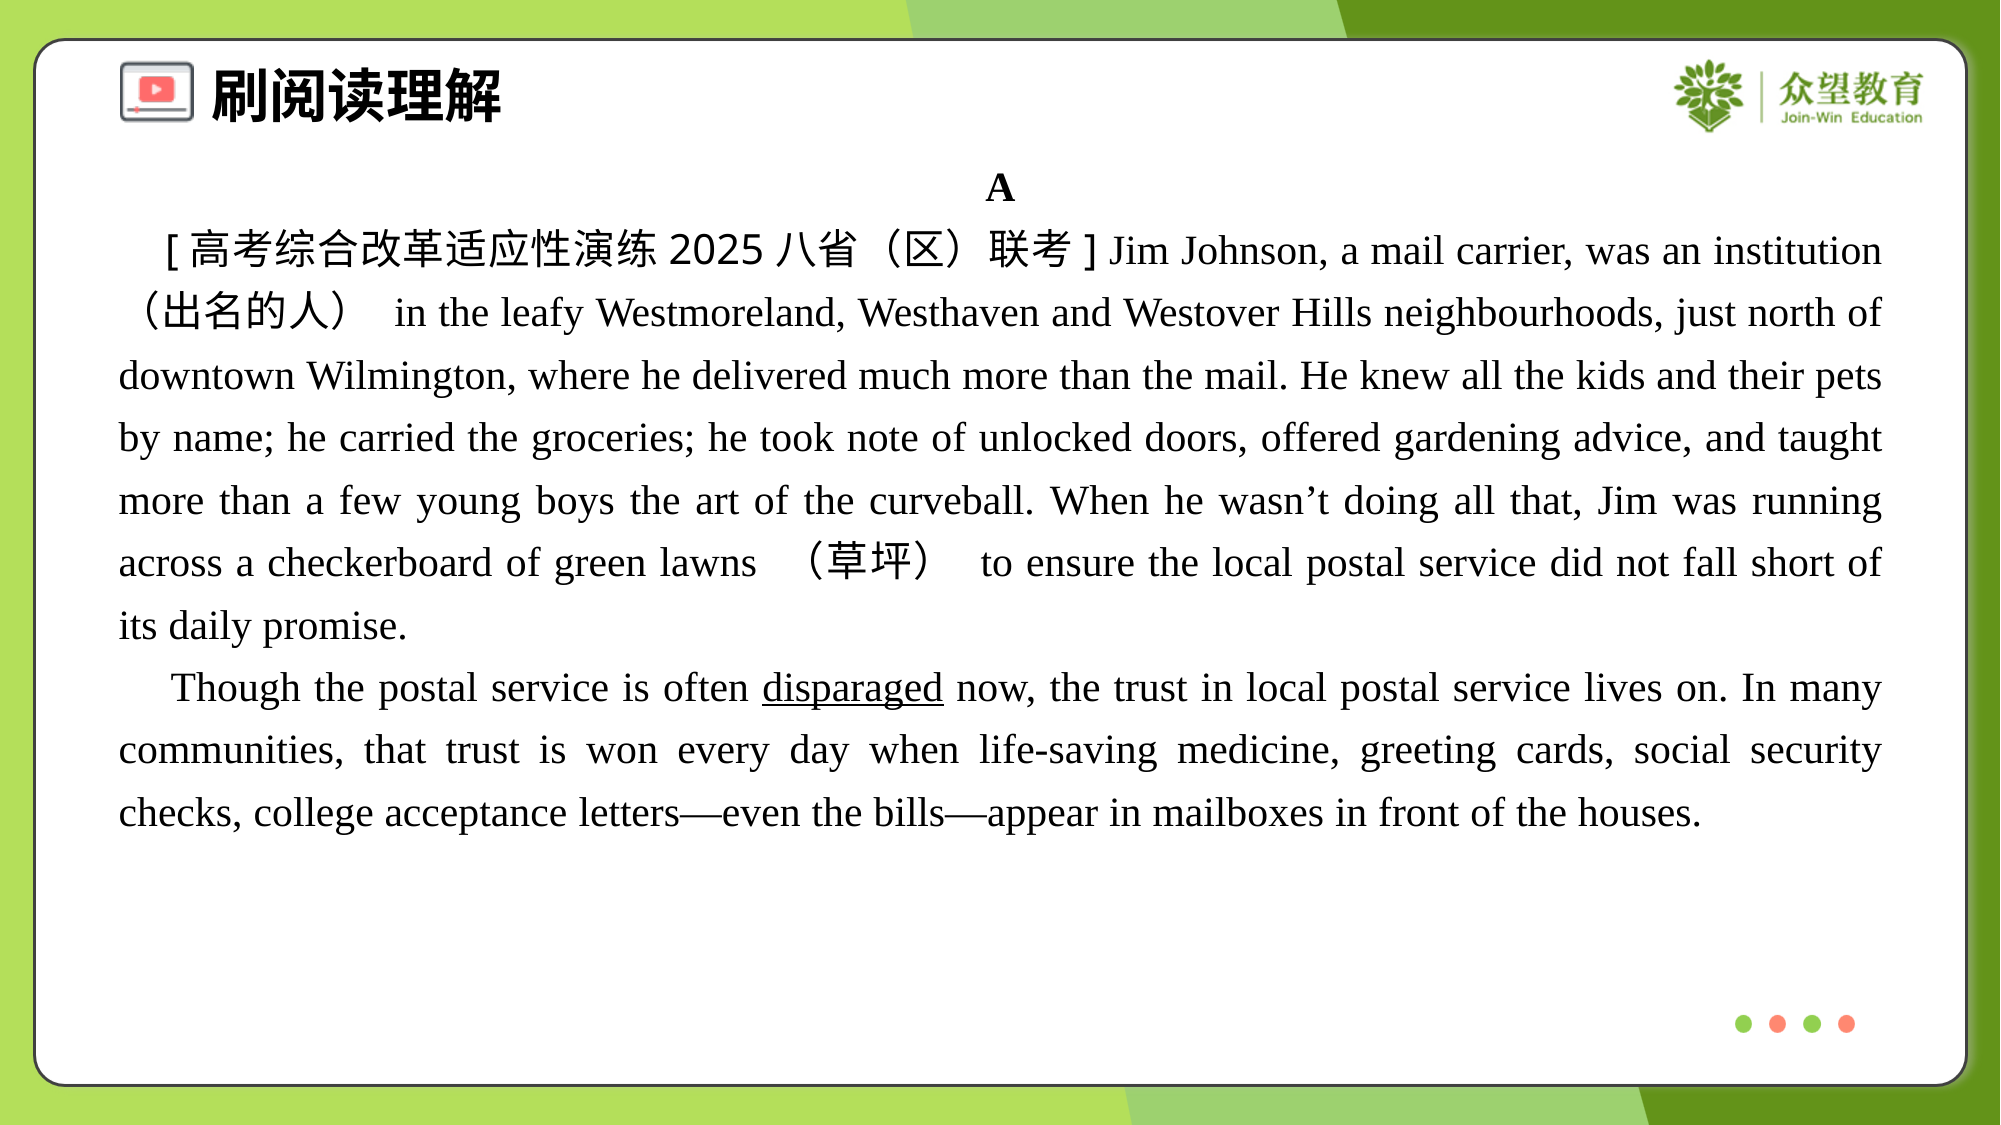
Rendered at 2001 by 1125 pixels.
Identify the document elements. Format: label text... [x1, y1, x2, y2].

text_box A [高考综合改革适应性演练2025八省（区）联考] Jim Johnson, a mail carrier, was an institution （出名的人） in the leafy Westmoreland, Westhaven and Westover Hills neighbourhoods, just north of downtown Wilmington, where he delivered much more than the mail. He knew all the kids and their pets by name; he carried the groceries; he took note of unlocked doors, offered gardening advice, and taught more than a few young boys the art of the curveball. When he wasn’t doing all that, Jim was running across a checkerboard of green lawns （草坪） to ensure the local postal service did not fall short of its daily promise. Though the postal service is often disparaged now, the trust in local postal service lives on. In many communities, that trust is won every day when life-saving medicine, greeting cards, social security checks, college acceptance letters—even the bills—appear in mailboxes in front of the houses. [118, 147, 1883, 898]
picture [0, 0, 2000, 1125]
